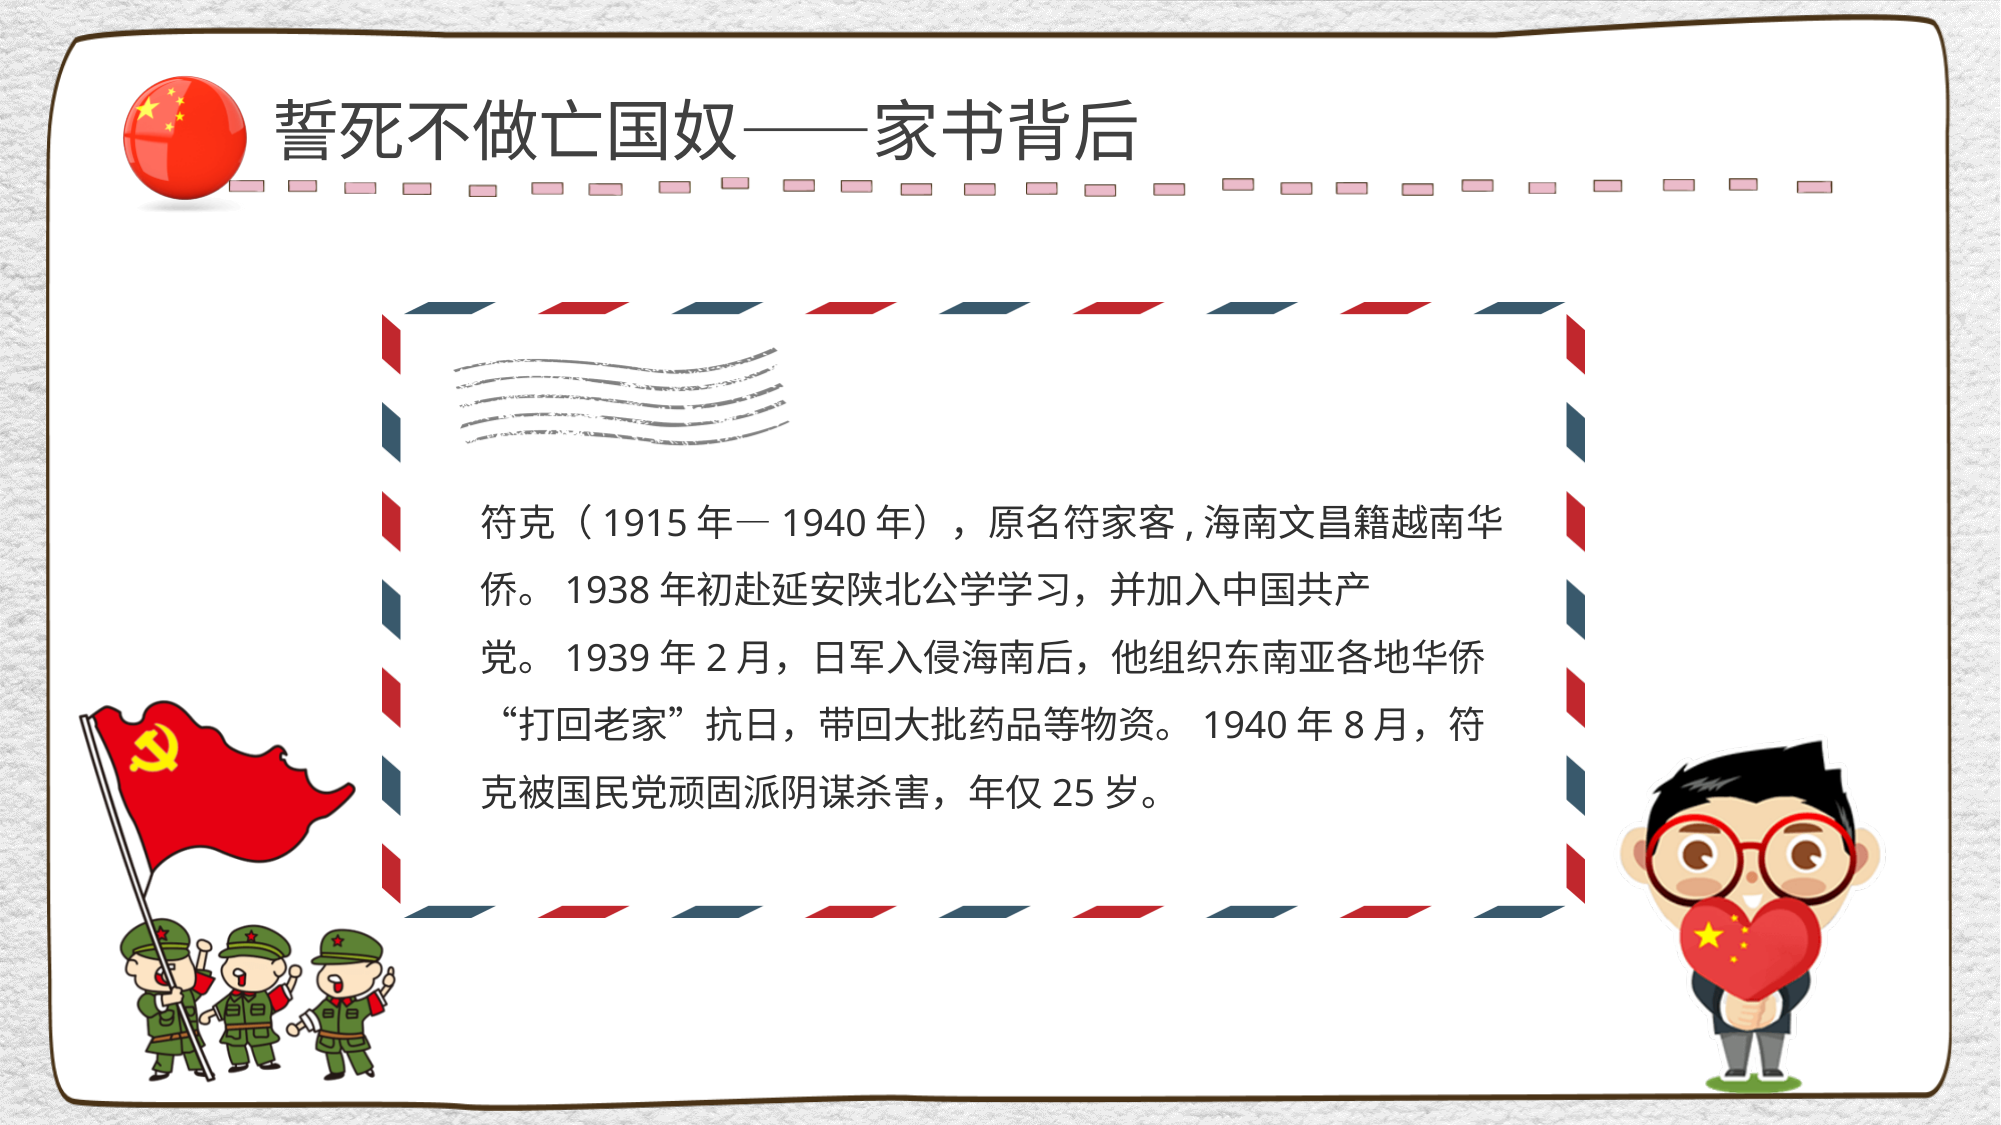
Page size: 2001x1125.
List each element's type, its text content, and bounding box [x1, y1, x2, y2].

picture [0, 0, 2001, 1125]
text_box 誓死不做亡国奴——家书背后 [281, 81, 1326, 177]
